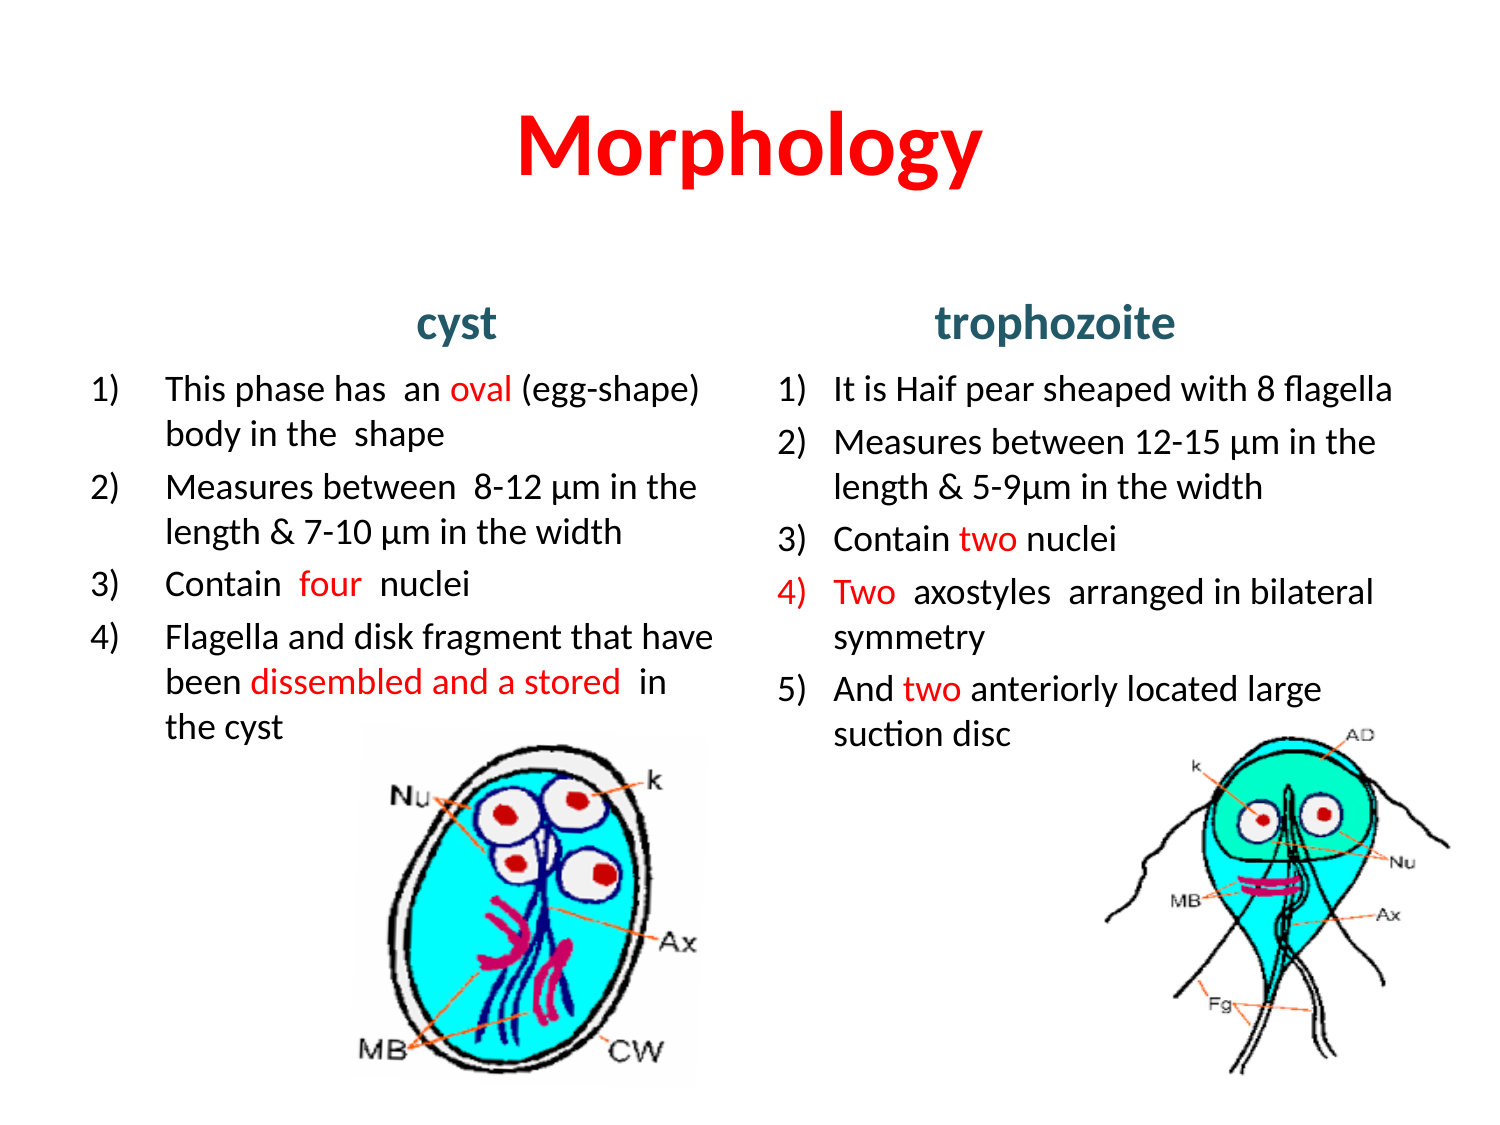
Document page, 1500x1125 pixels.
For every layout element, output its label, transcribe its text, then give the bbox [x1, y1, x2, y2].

title Morphology [75, 45, 1425, 233]
picture [351, 726, 707, 1088]
list It is Haif pear sheaped with 8 flagella Measures between 12-15 µm in the length & 5-9µm in the width Contain two nuclei Two axostyles arranged in bilateral symmetry And two anteriorly located large suction disc [761, 356, 1425, 1005]
list cyst [75, 251, 738, 356]
picture [1099, 724, 1454, 1077]
list trophozoite [761, 251, 1425, 356]
list This phase has an oval (egg-shape) body in the shape Measures between 8-12 µm in the length & 7-10 µm in the width Contain four nuclei Flagella and disk fragment that have been dissembled and a stored in the cyst [75, 356, 738, 1005]
